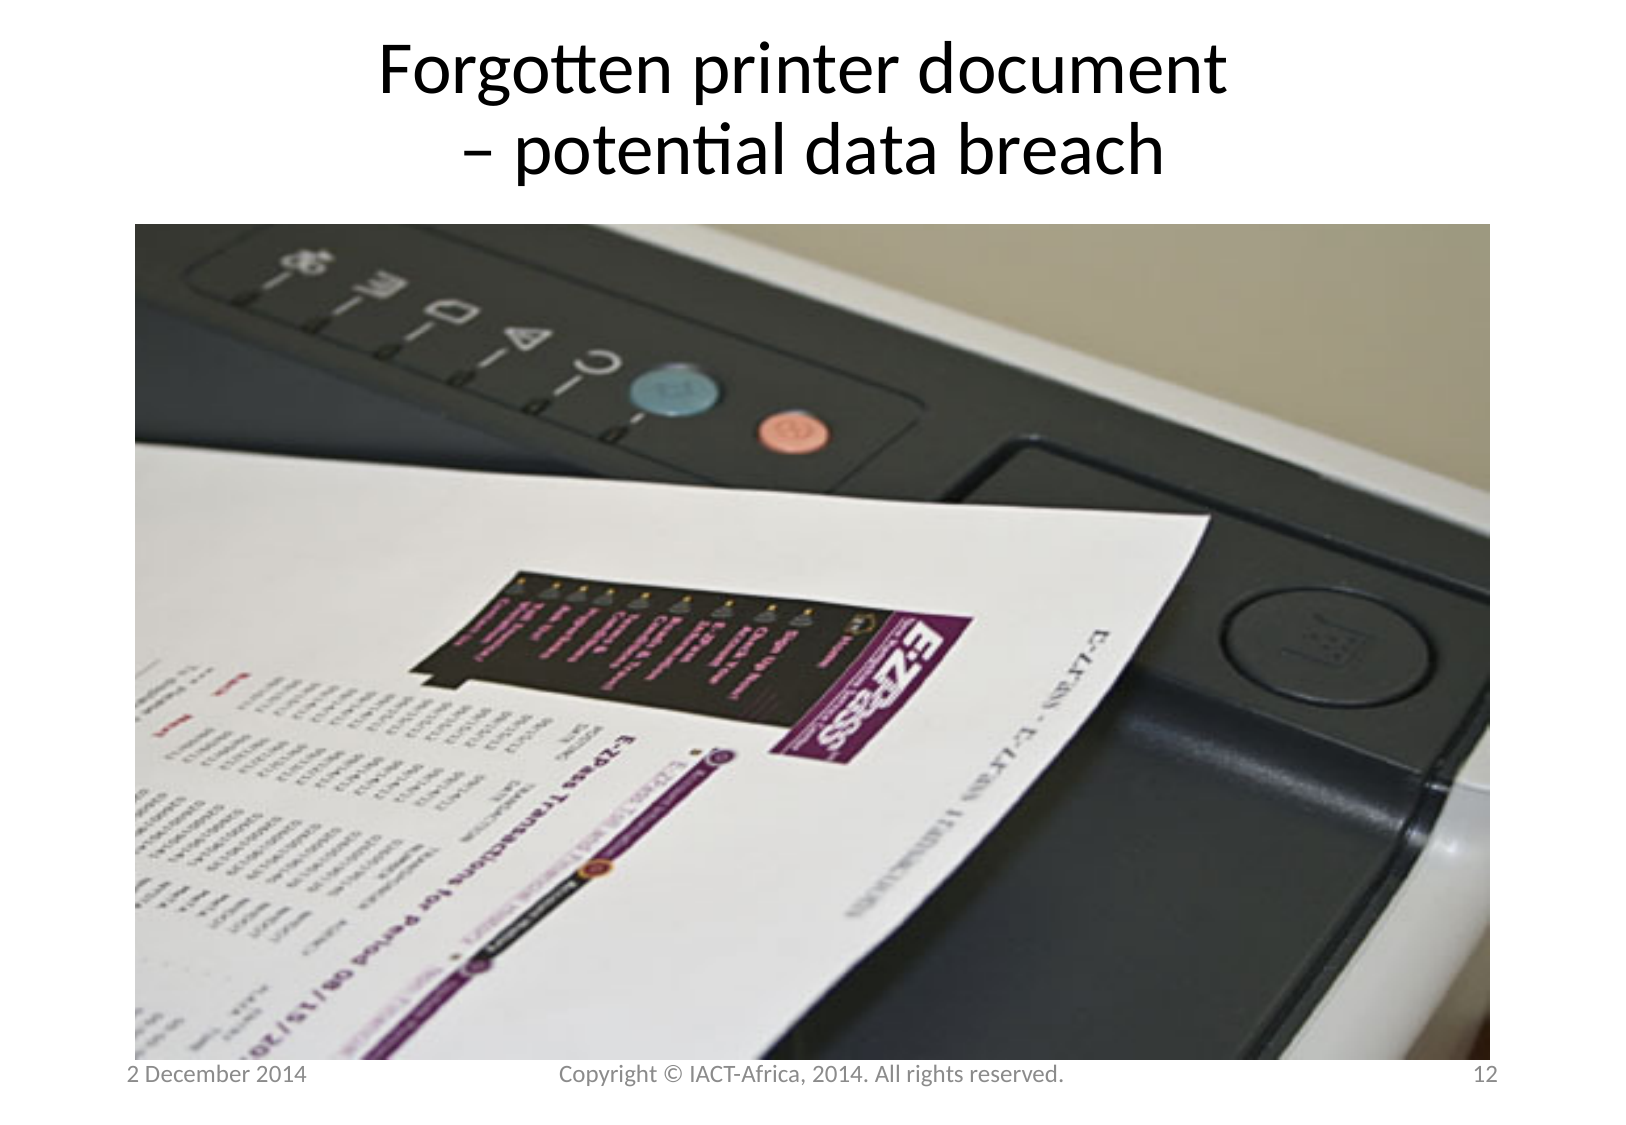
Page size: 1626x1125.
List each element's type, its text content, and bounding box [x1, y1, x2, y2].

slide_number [111, 1042, 478, 1103]
footer Copyright © IACT-Africa, 2014. All rights reserved. [538, 1060, 1087, 1103]
title Forgotten printer document – potential data breach [111, 0, 1514, 219]
picture [135, 224, 1490, 1060]
slide_number 12 [1147, 1042, 1514, 1103]
